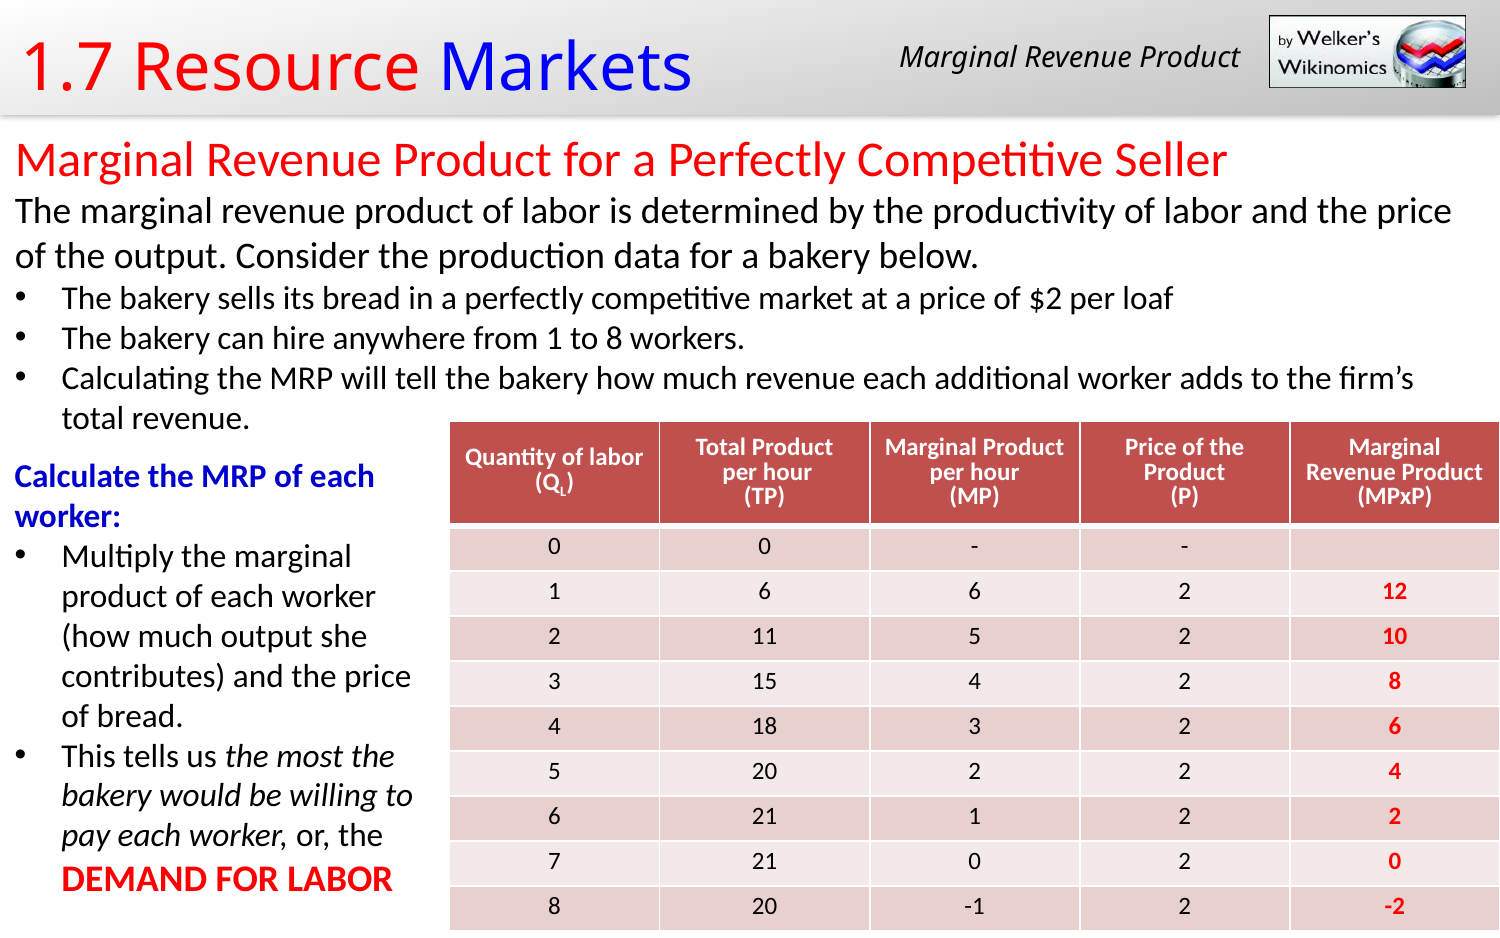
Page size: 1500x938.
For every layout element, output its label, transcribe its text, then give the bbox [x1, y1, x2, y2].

table_cell -1 [871, 887, 1079, 930]
table_cell 2 [1081, 797, 1289, 840]
table_cell 0 [660, 529, 869, 570]
table_cell 15 [660, 662, 869, 705]
table_cell 5 [871, 617, 1079, 660]
table_cell 6 [450, 797, 659, 840]
table_cell 4 [871, 662, 1079, 705]
table_cell 8 [450, 887, 659, 930]
table_cell 2 [1081, 752, 1289, 795]
table_cell -2 [1291, 887, 1499, 930]
table_cell 21 [660, 842, 869, 885]
table_cell 4 [450, 707, 659, 750]
table_cell 6 [871, 572, 1079, 615]
table_cell 8 [1291, 662, 1499, 705]
table_cell 6 [1291, 707, 1499, 750]
table_cell 2 [1081, 707, 1289, 750]
table_cell 2 [1081, 842, 1289, 885]
table_header Price of the Product (P) [1081, 422, 1289, 523]
table_cell 1 [871, 797, 1079, 840]
table_cell 0 [1291, 842, 1499, 885]
table_cell [1291, 529, 1499, 570]
table_cell 12 [1291, 572, 1499, 615]
table_header Quantity of labor (QL) [450, 422, 659, 523]
table_cell 2 [1081, 617, 1289, 660]
table_cell - [1081, 529, 1289, 570]
table_cell 10 [1291, 617, 1499, 660]
table_cell 1 [450, 572, 659, 615]
table_header Total Product per hour (TP) [660, 422, 869, 523]
table_cell 20 [660, 887, 869, 930]
table_cell - [871, 529, 1079, 570]
table_cell 7 [450, 842, 659, 885]
table_cell 0 [871, 842, 1079, 885]
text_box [0, 0, 1500, 115]
text_box Calculate the MRP of each worker: Multiply the marginal product of each worker (how much output she contributes) and the price of bread. This tells us the most the bakery would be willing to pay each worker, or, the DEMAND FOR LABOR [0, 446, 438, 906]
table_header Marginal Revenue Product (MPxP) [1291, 422, 1499, 523]
table_cell 0 [450, 529, 659, 570]
table_cell 6 [660, 572, 869, 615]
table_cell 5 [450, 752, 659, 795]
table_cell 2 [1081, 662, 1289, 705]
table_cell 21 [660, 797, 869, 840]
table_cell 2 [871, 752, 1079, 795]
table_cell 20 [660, 752, 869, 795]
table_cell 18 [660, 707, 869, 750]
table_cell 2 [1081, 887, 1289, 930]
table_cell 2 [450, 617, 659, 660]
table_cell 3 [871, 707, 1079, 750]
table_header Marginal Product per hour (MP) [871, 422, 1079, 523]
table_cell 11 [660, 617, 869, 660]
table_cell 2 [1081, 572, 1289, 615]
table_cell 2 [1291, 797, 1499, 840]
text_box Marginal Revenue Product for a Perfectly Competitive Seller The marginal revenue product of labor is determined by the productivity of labor and the price of the output. Consider the production data for a bakery below. The bakery sells its bread in a perfectly competitive market at a price of $2 per loaf The bakery can hire anywhere from 1 to 8 workers. Calculating the MRP will tell the bakery how much revenue each additional worker adds to the firm’s total revenue. [0, 123, 1500, 444]
table_cell 3 [450, 662, 659, 705]
table_cell 4 [1291, 752, 1499, 795]
